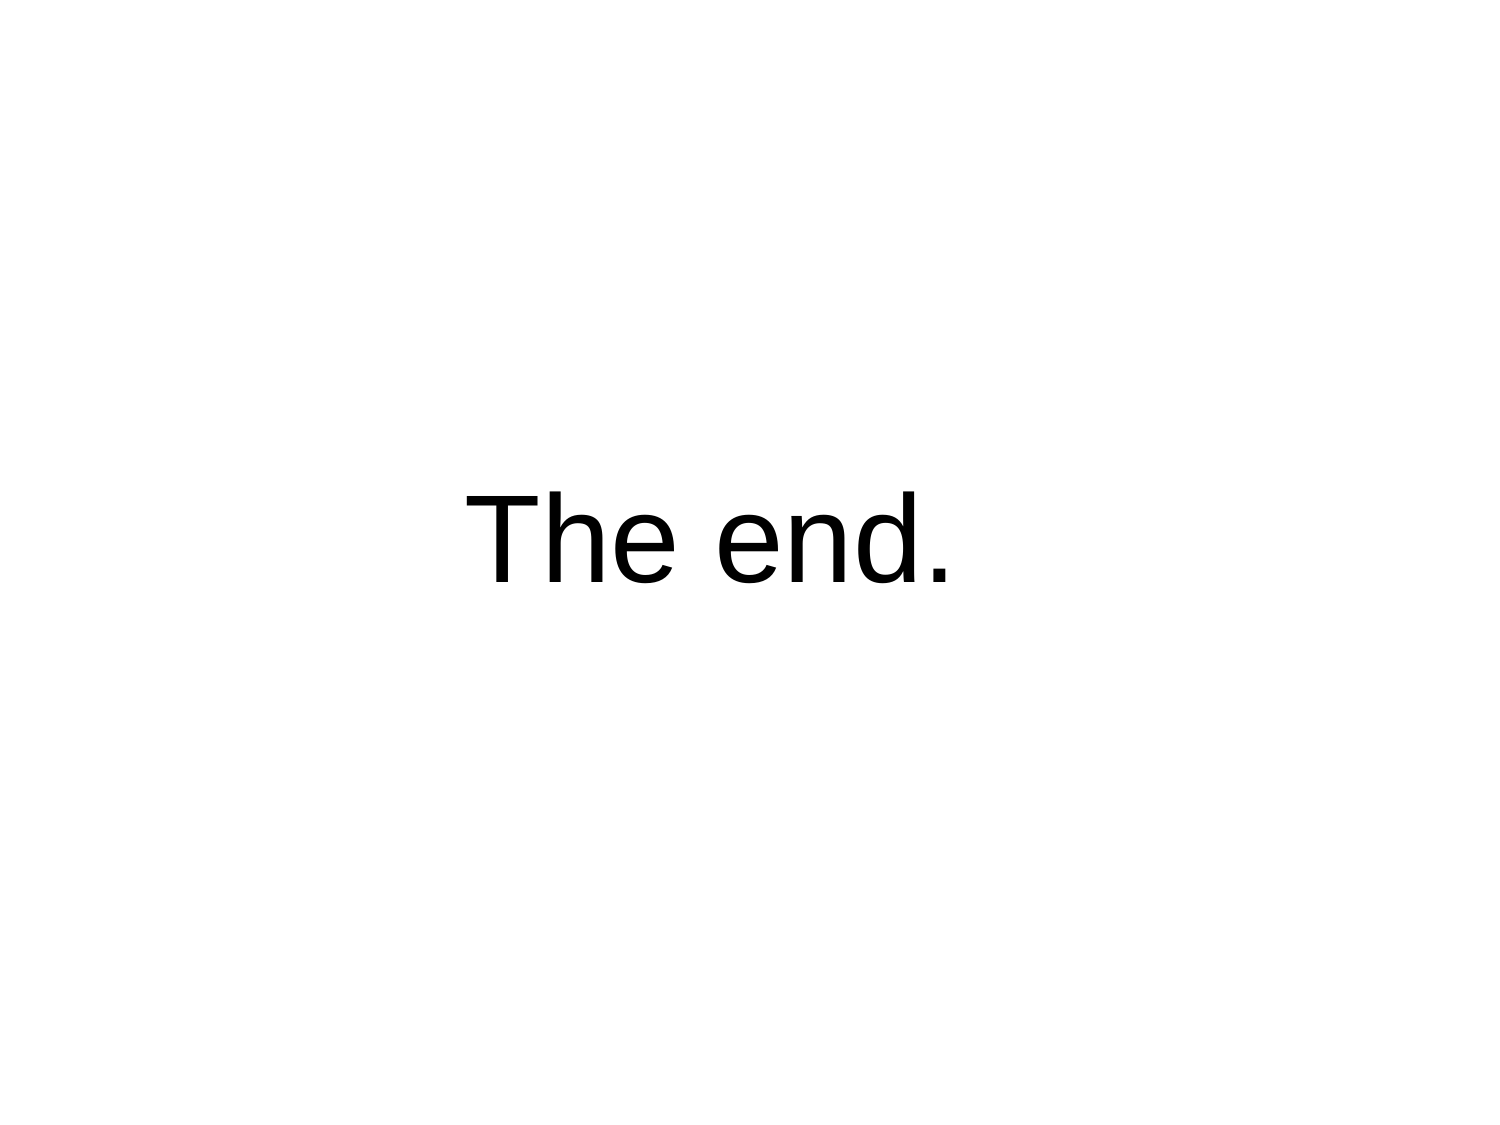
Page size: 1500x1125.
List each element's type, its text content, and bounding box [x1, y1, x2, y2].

text_box The end. [450, 449, 1375, 615]
